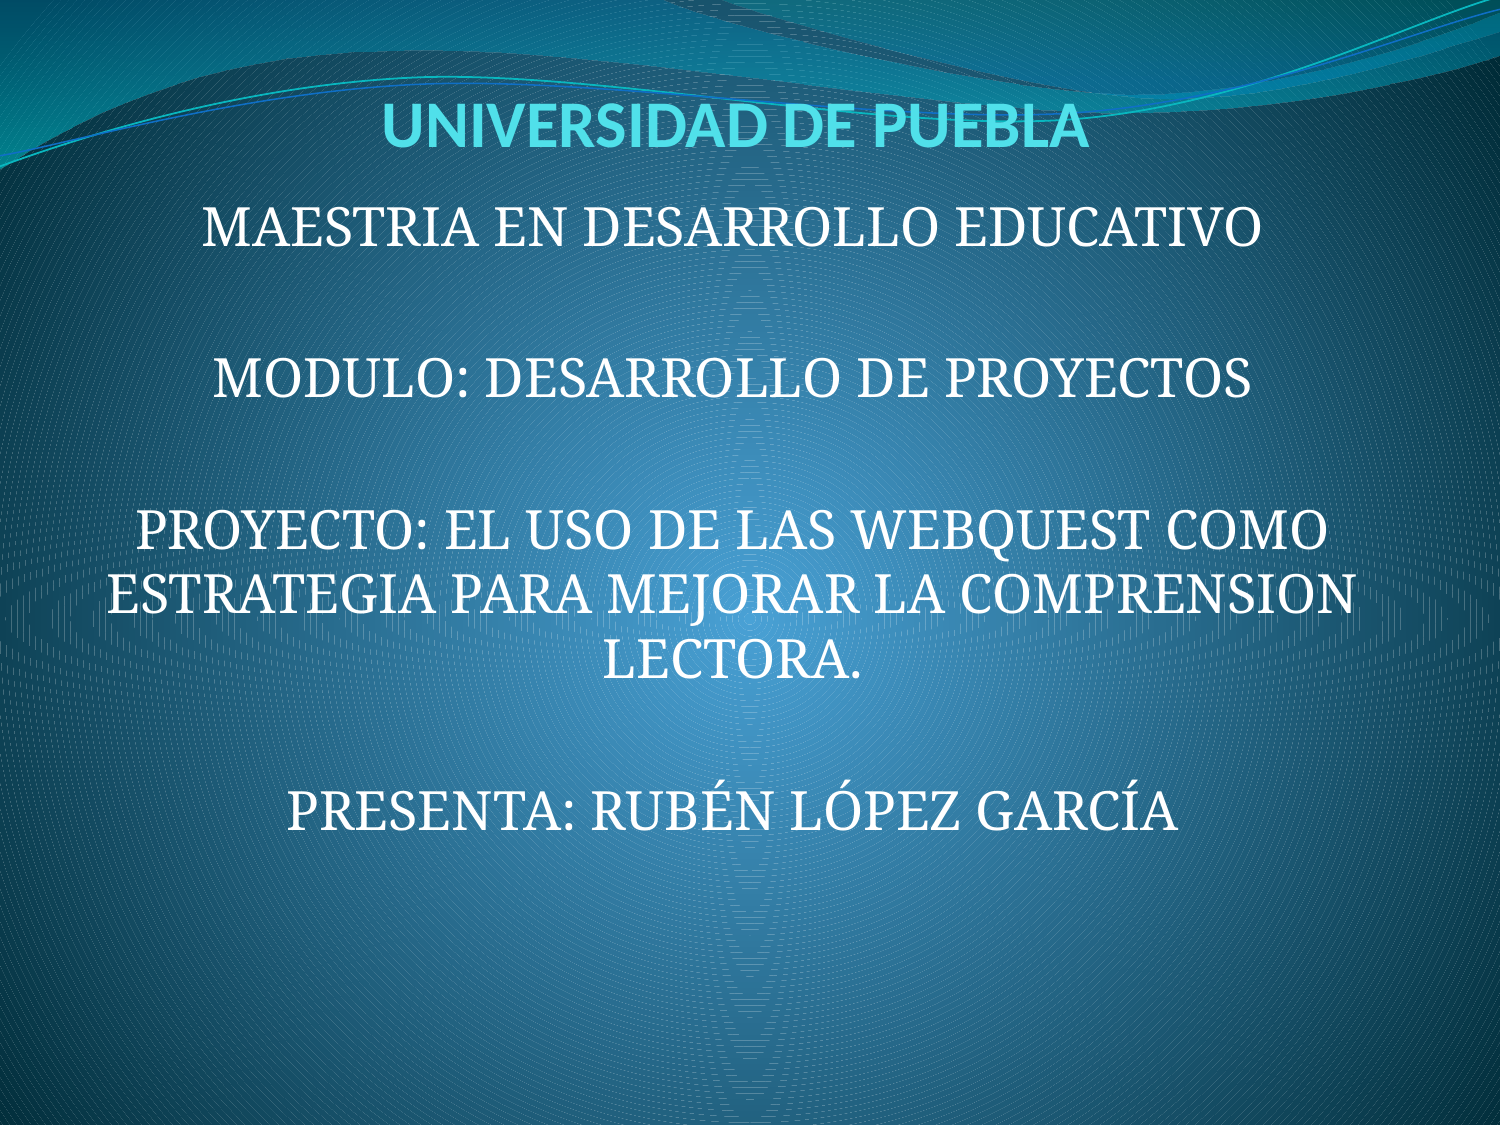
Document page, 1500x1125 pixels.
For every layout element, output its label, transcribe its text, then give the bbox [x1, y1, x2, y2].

title UNIVERSIDAD DE PUEBLA [100, 30, 1376, 161]
subtitle MAESTRIA EN DESARROLLO EDUCATIVO MODULO: DESARROLLO DE PROYECTOS PROYECTO: EL USO DE LAS WEBQUEST COMO ESTRATEGIA PARA MEJORAR LA COMPRENSION LECTORA. PRESENTA: RUBÉN LÓPEZ GARCÍA [41, 184, 1436, 1083]
